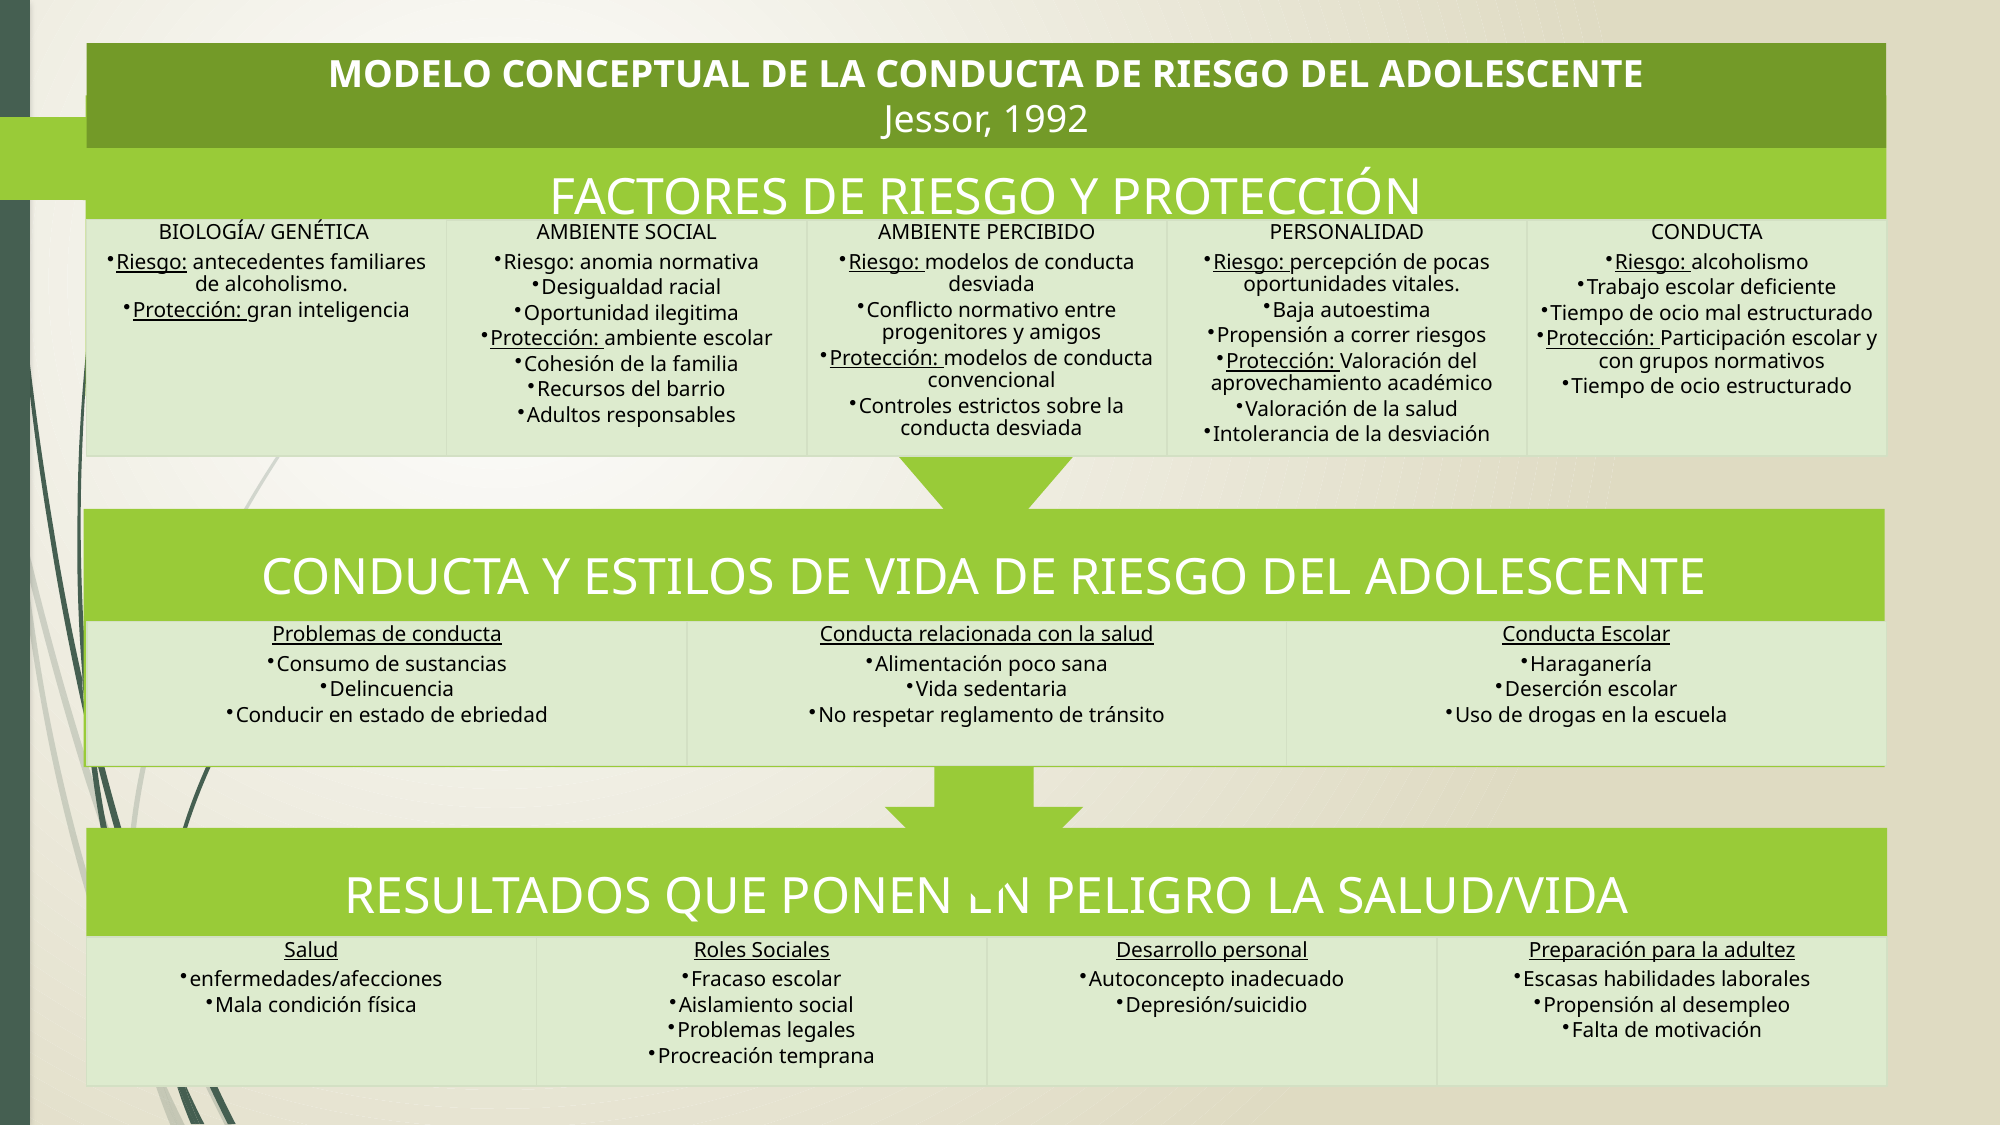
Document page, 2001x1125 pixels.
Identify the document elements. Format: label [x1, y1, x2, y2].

text_box [83, 42, 1888, 1087]
